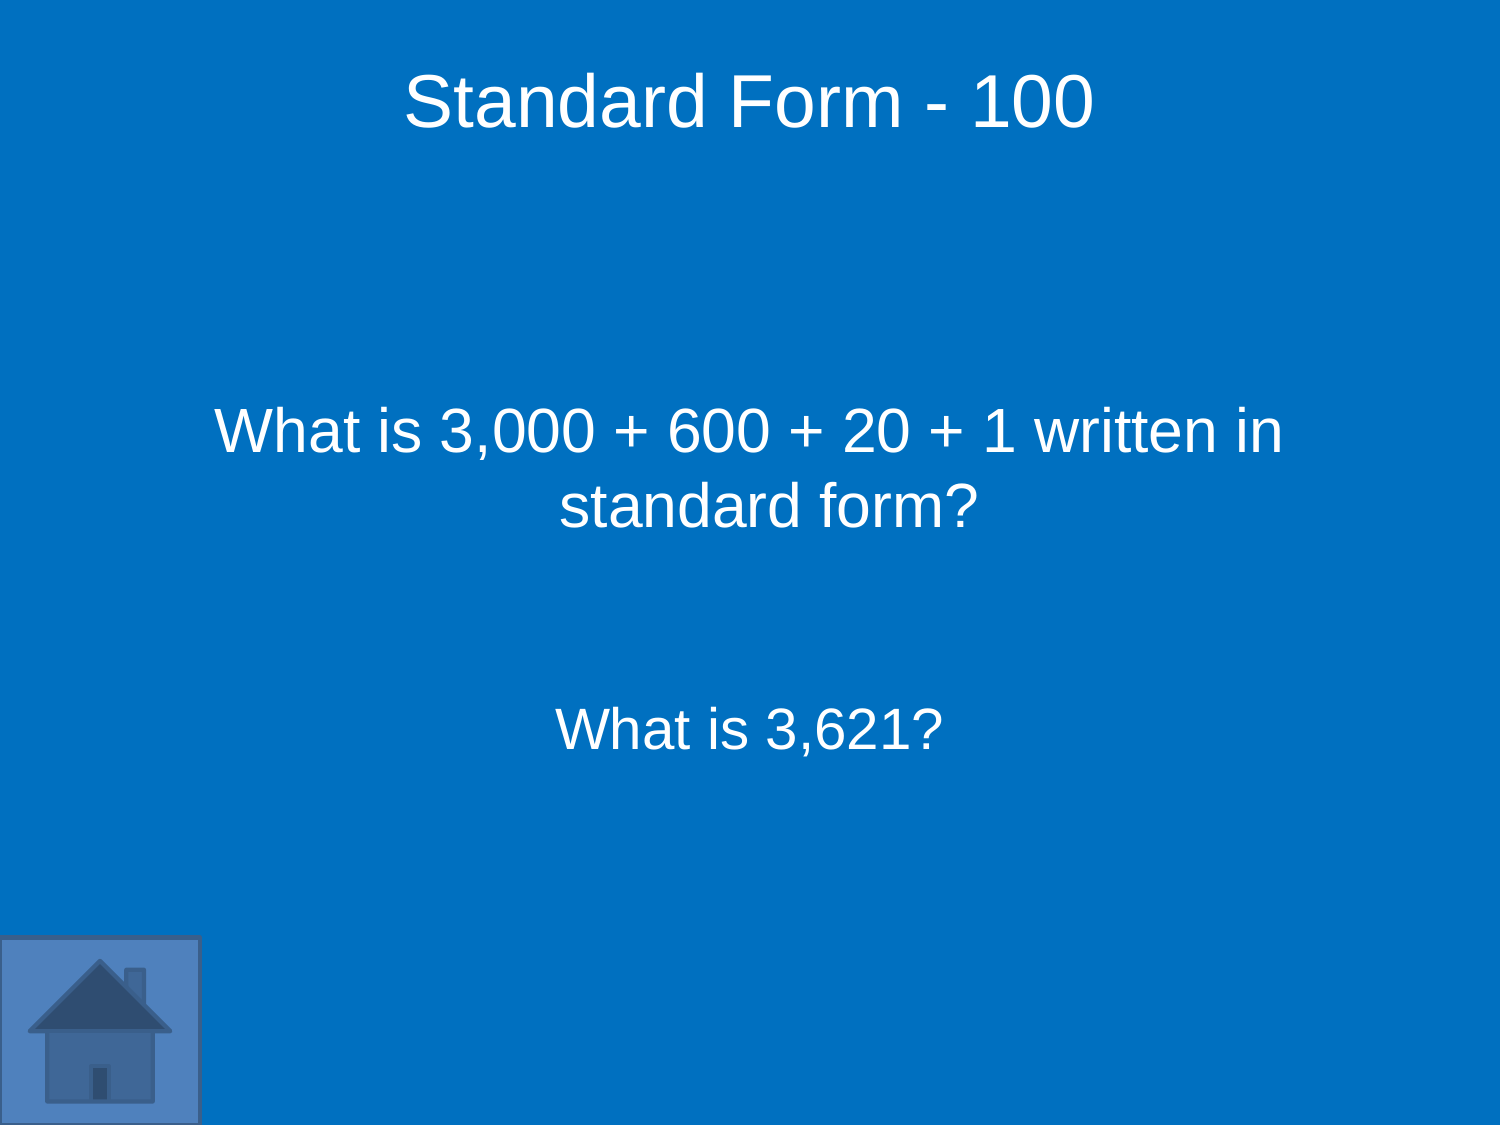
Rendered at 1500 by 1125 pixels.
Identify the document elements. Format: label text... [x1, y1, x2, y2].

text_box Standard Form - 100 [74, 45, 1425, 233]
text_box [0, 935, 202, 1125]
text_box What is 3,000 + 600 + 20 + 1 written in standard form? What is 3,621? [74, 249, 1425, 1088]
